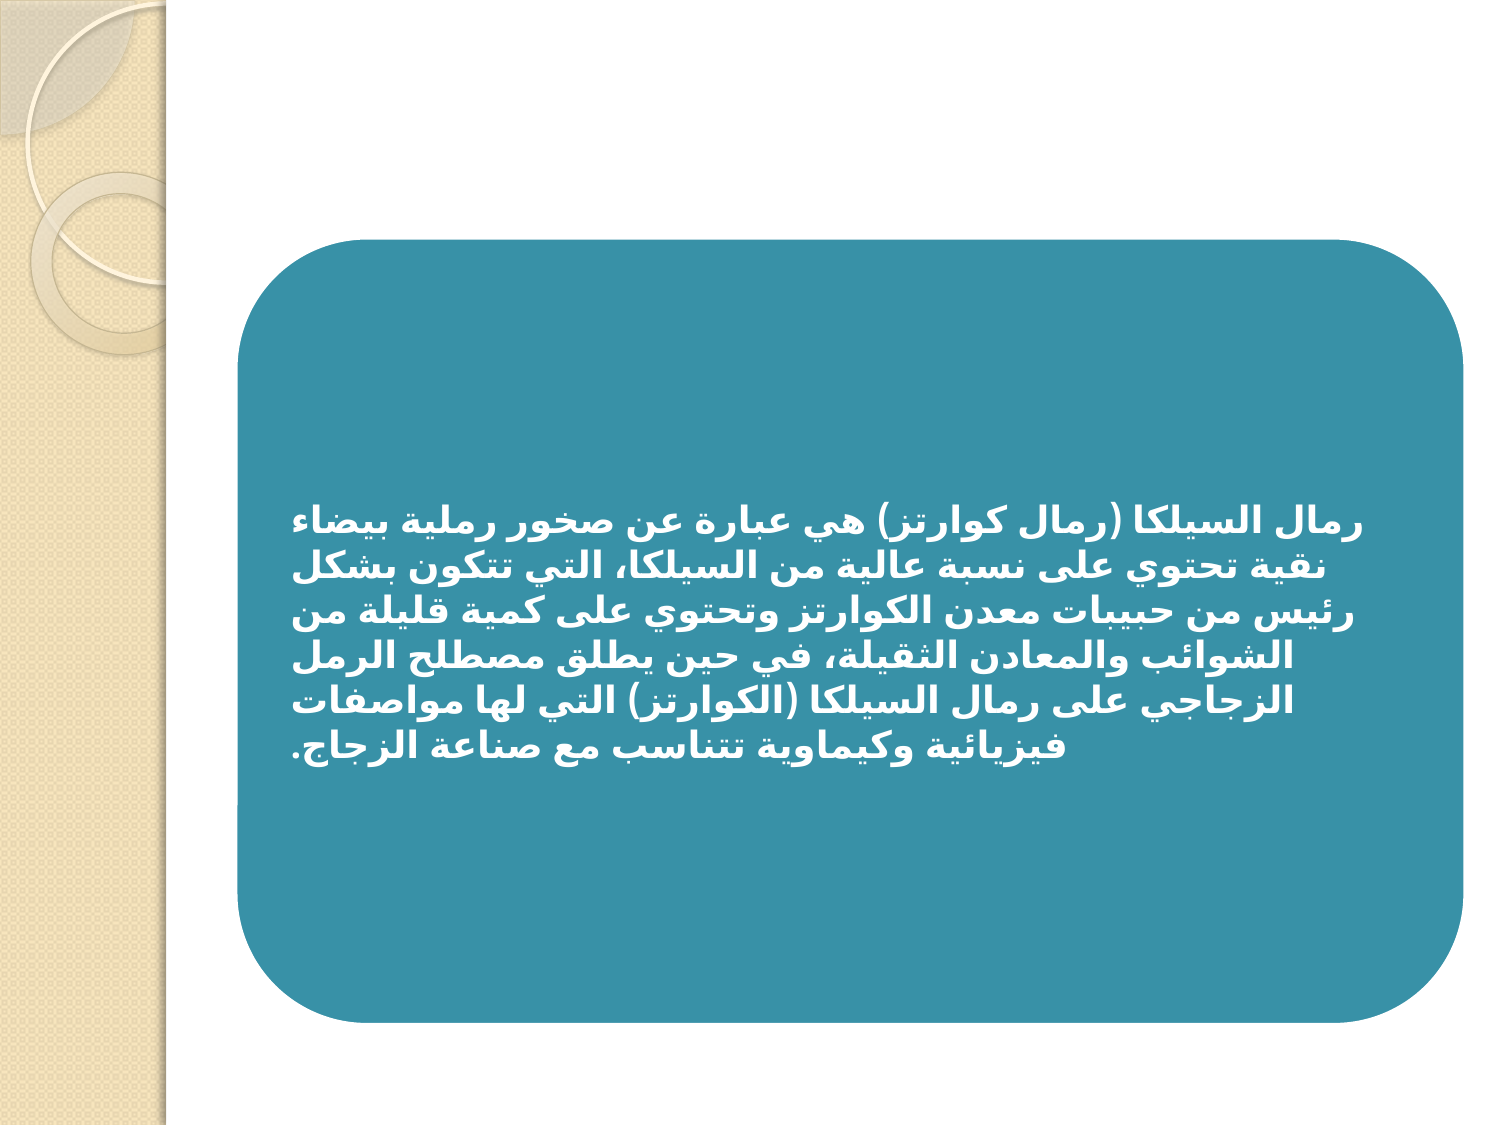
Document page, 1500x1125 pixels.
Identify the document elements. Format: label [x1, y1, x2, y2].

list [235, 237, 1466, 1026]
